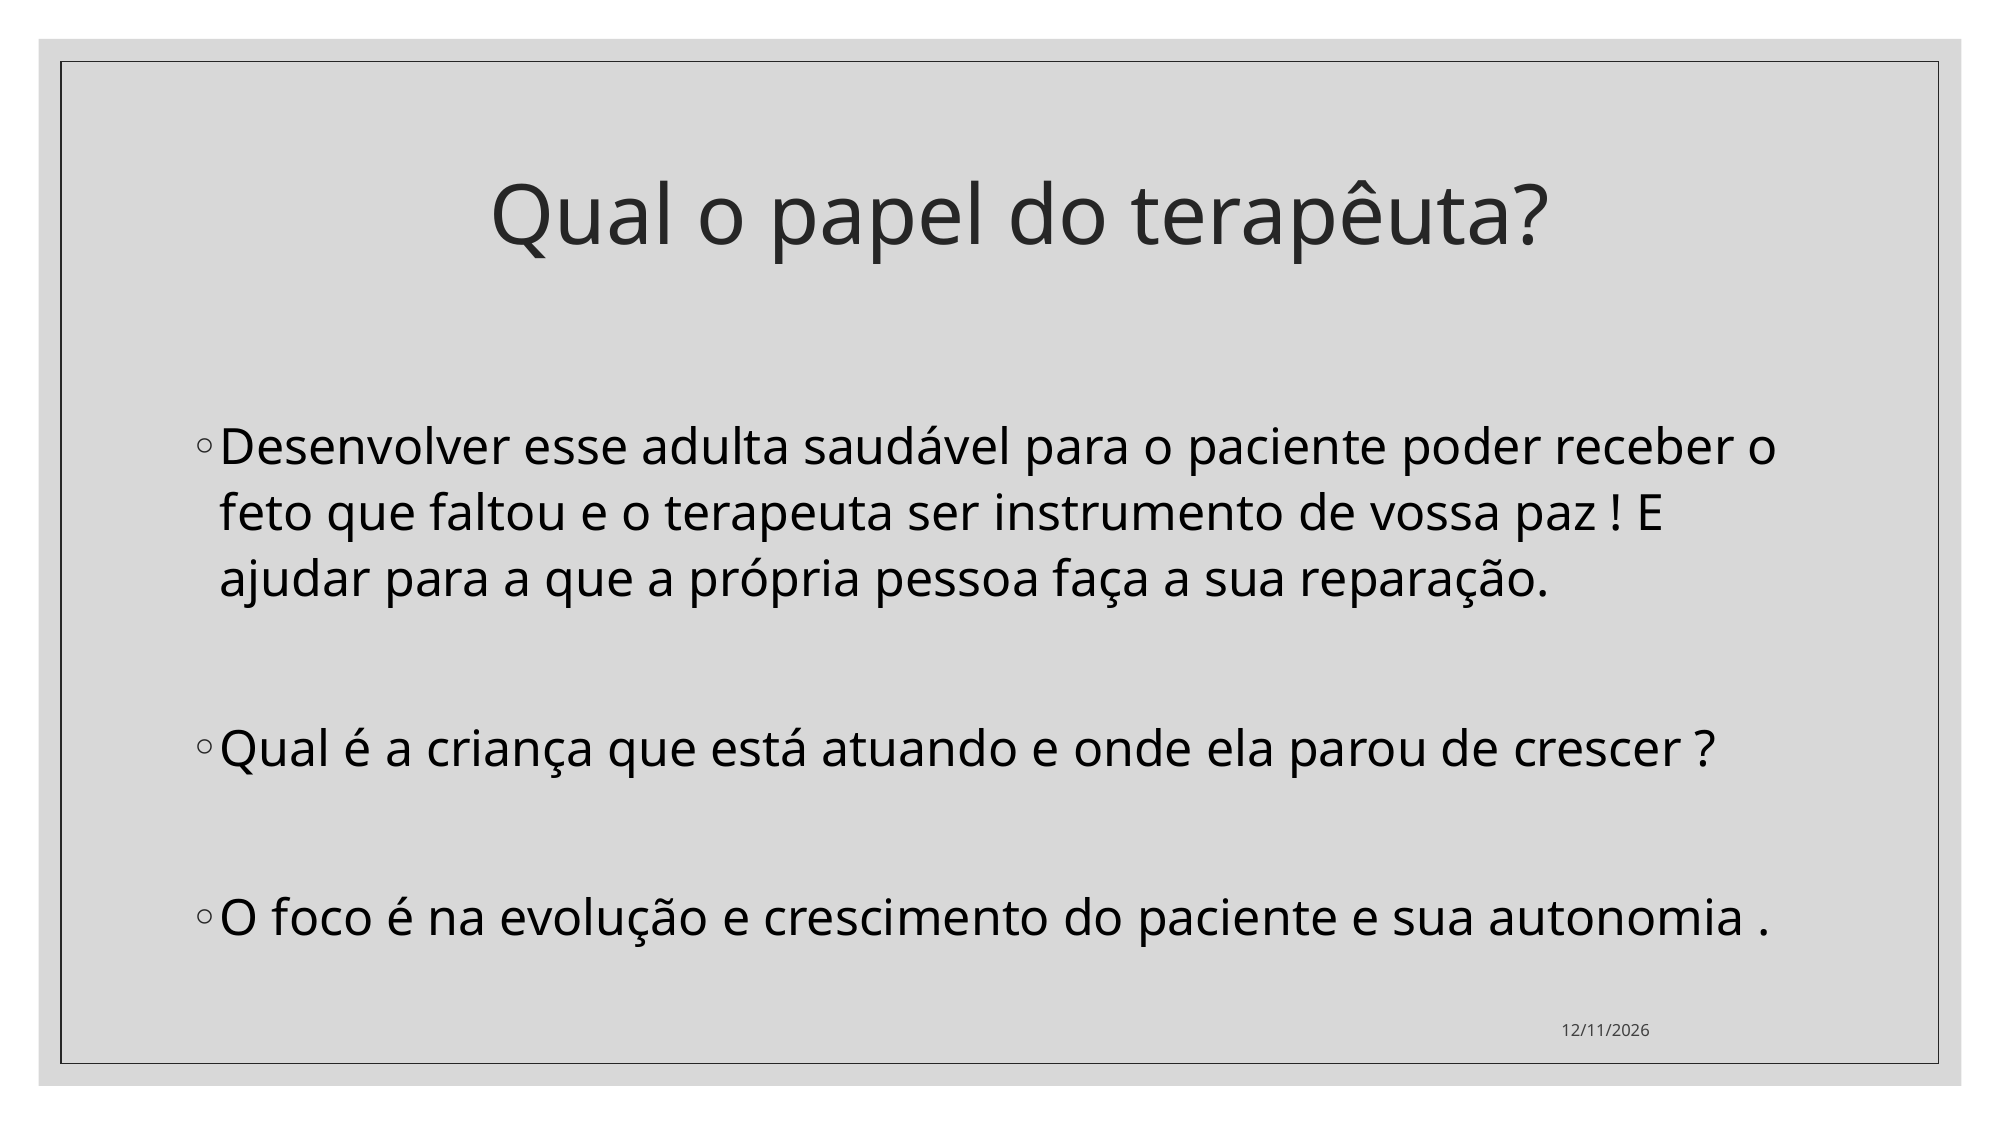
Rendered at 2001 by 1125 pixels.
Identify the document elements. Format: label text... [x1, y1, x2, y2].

title Qual o papel do terapêuta? [174, 105, 1825, 331]
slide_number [1190, 990, 1665, 1050]
list Desenvolver esse adulta saudável para o paciente poder receber o feto que faltou e o terapeuta ser instrumento de vossa paz ! E ajudar para a que a própria pessoa faça a sua reparação. Qual é a criança que está atuando e onde ela parou de crescer ? O foco é na evolução e crescimento do paciente e sua autonomia . [174, 345, 1825, 977]
